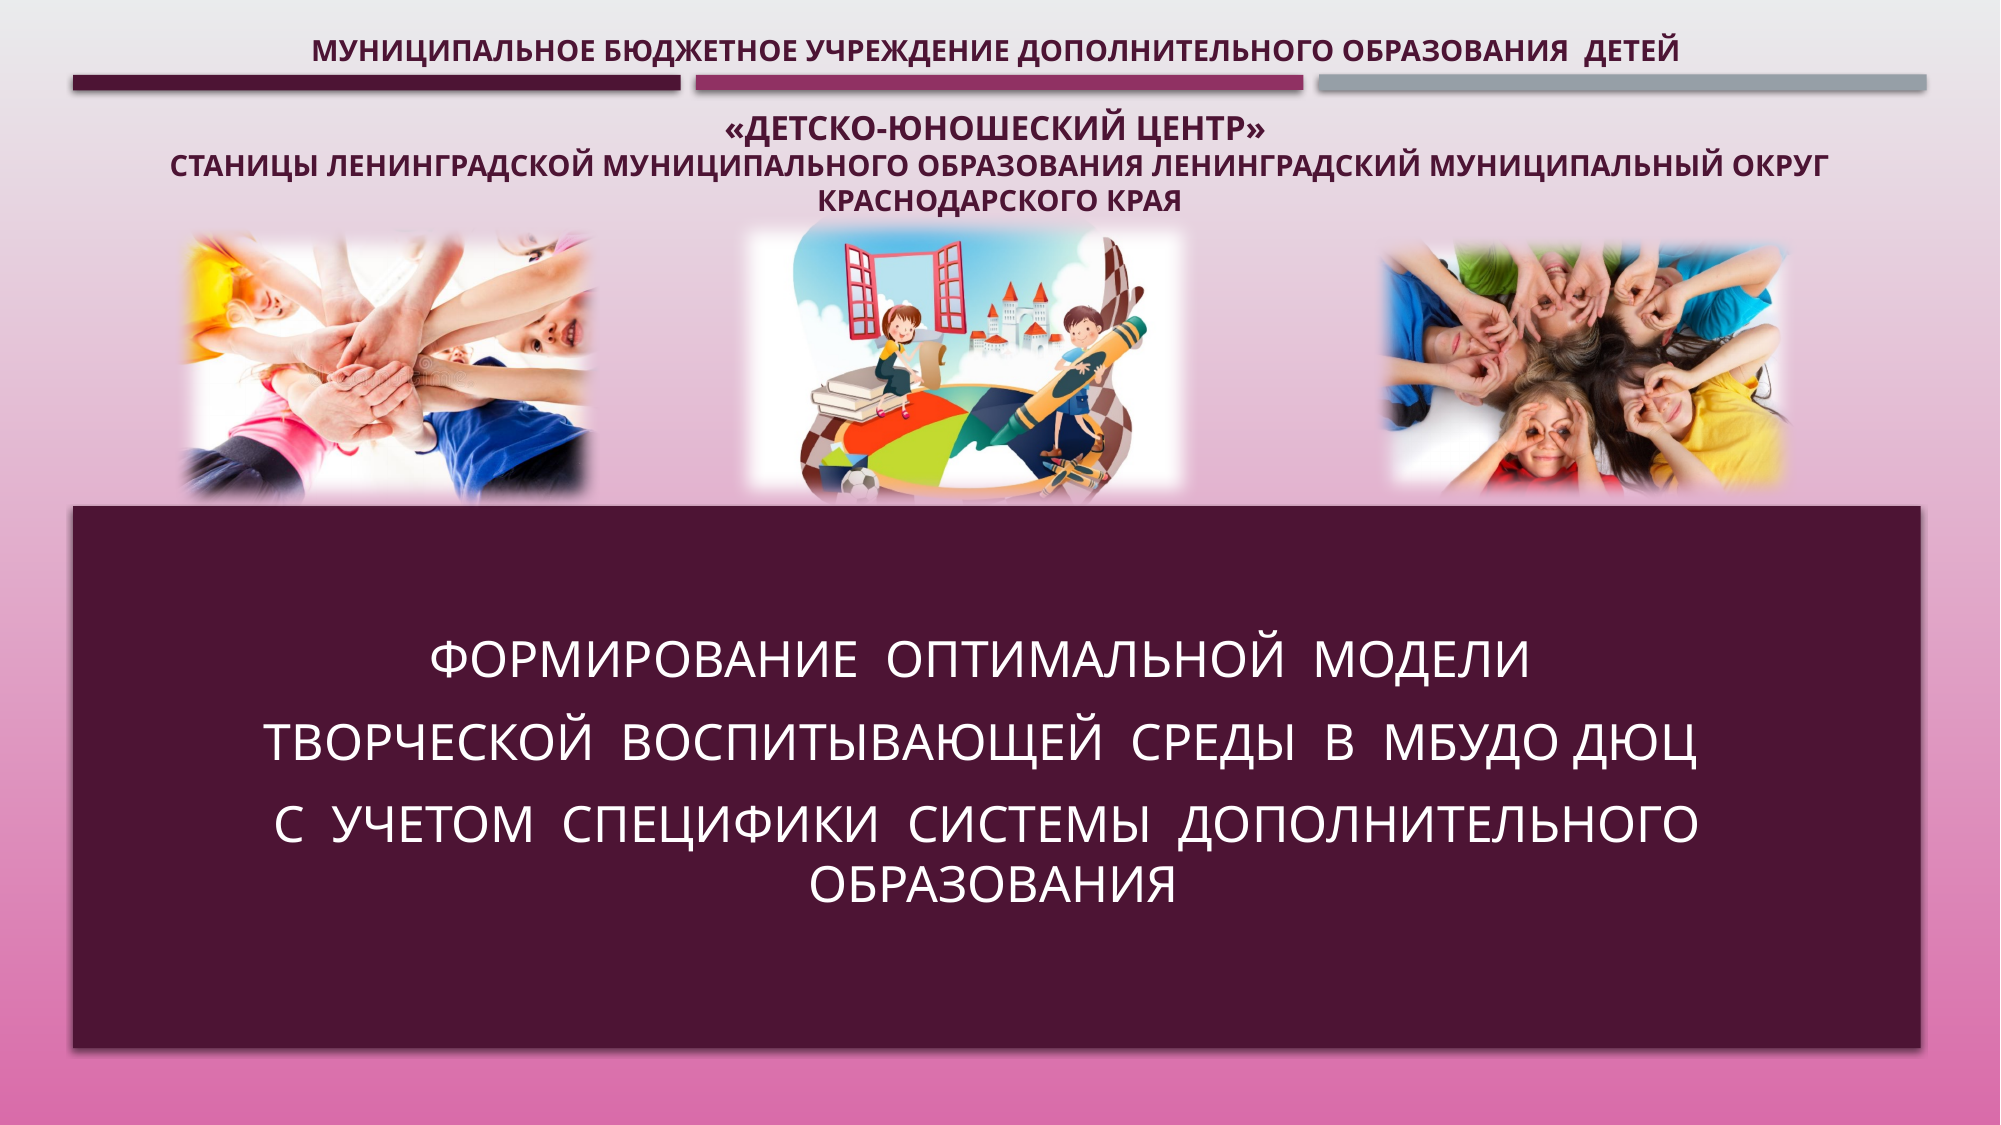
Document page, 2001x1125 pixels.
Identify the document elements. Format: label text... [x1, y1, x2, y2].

picture [1372, 234, 1798, 501]
title МуниципальнОЕ бюджетнОЕ УЧРЕЖДЕНИЕ дополнительного образования детей «Детско-юношеский центр» станицы ленинградской муниципального образования ленинградский муниципальный округ Краснодарского края [98, 116, 1902, 225]
picture [173, 225, 601, 511]
picture [728, 212, 1201, 508]
subtitle Формирование оптимальной модели творческой воспитывающей среды в МбУдо дюц с учетом специфики системы дополнительного образования [92, 620, 1896, 952]
